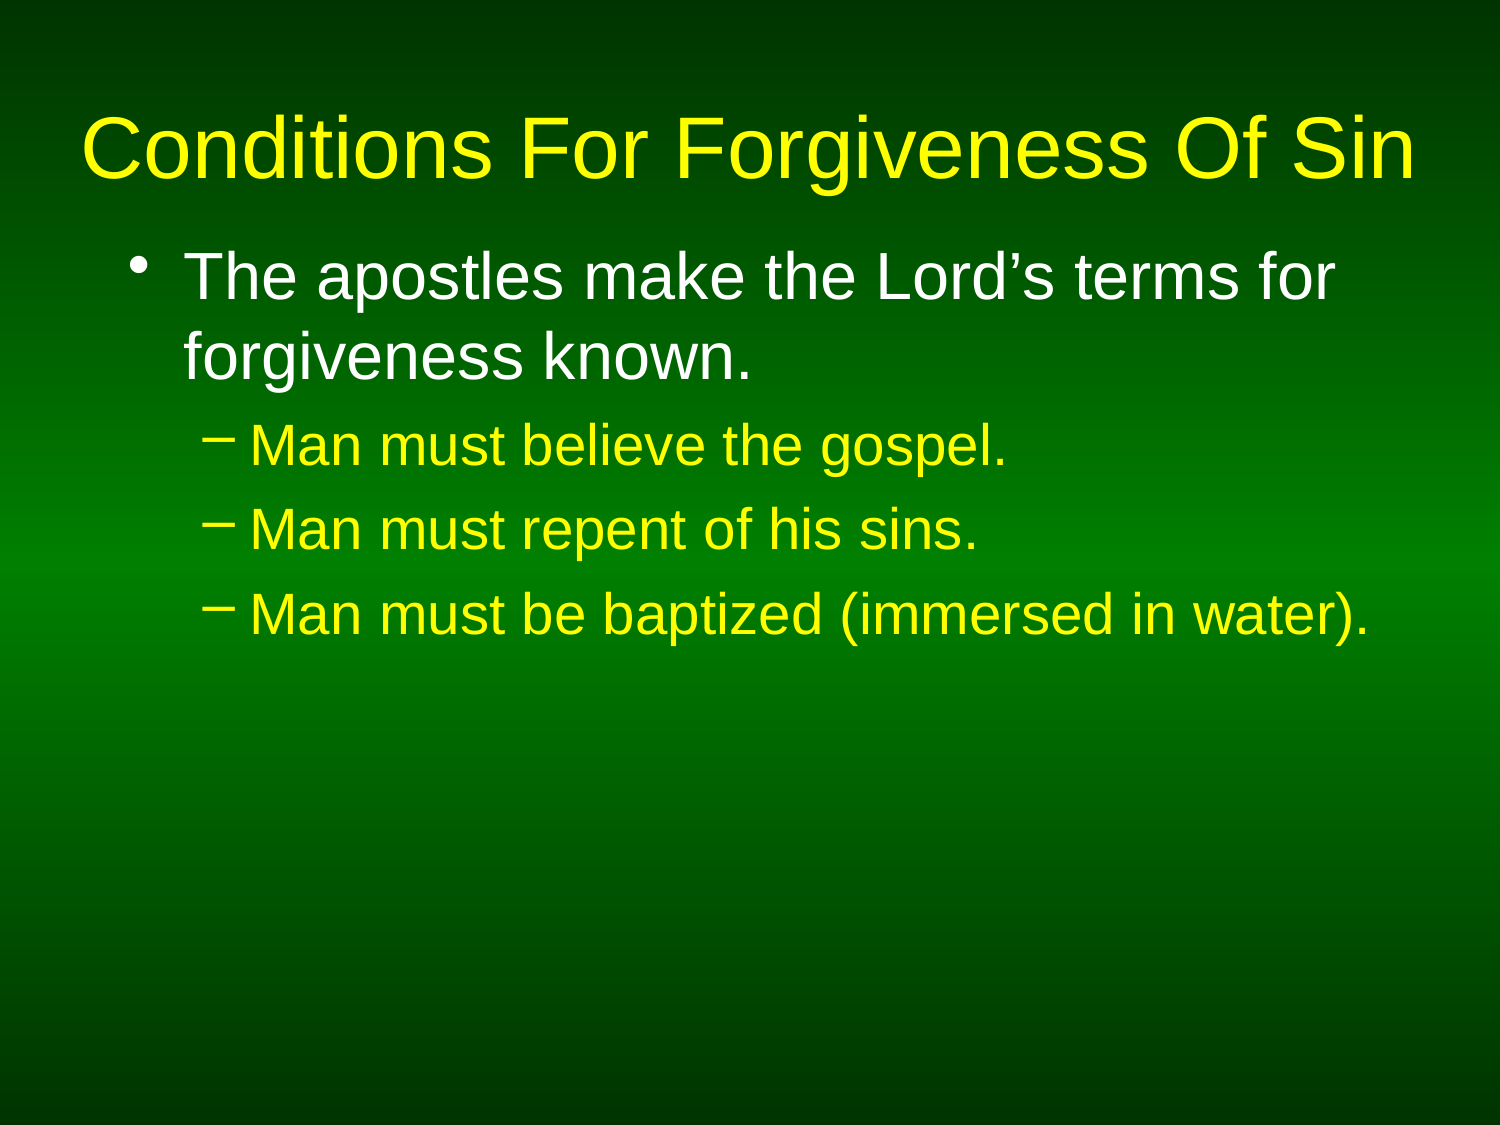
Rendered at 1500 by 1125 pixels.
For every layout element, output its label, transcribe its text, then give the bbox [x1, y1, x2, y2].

title Conditions For Forgiveness Of Sin [37, 50, 1463, 238]
list The apostles make the Lord’s terms for forgiveness known. Man must believe the gospel. Man must repent of his sins. Man must be baptized (immersed in water). [112, 224, 1463, 1125]
